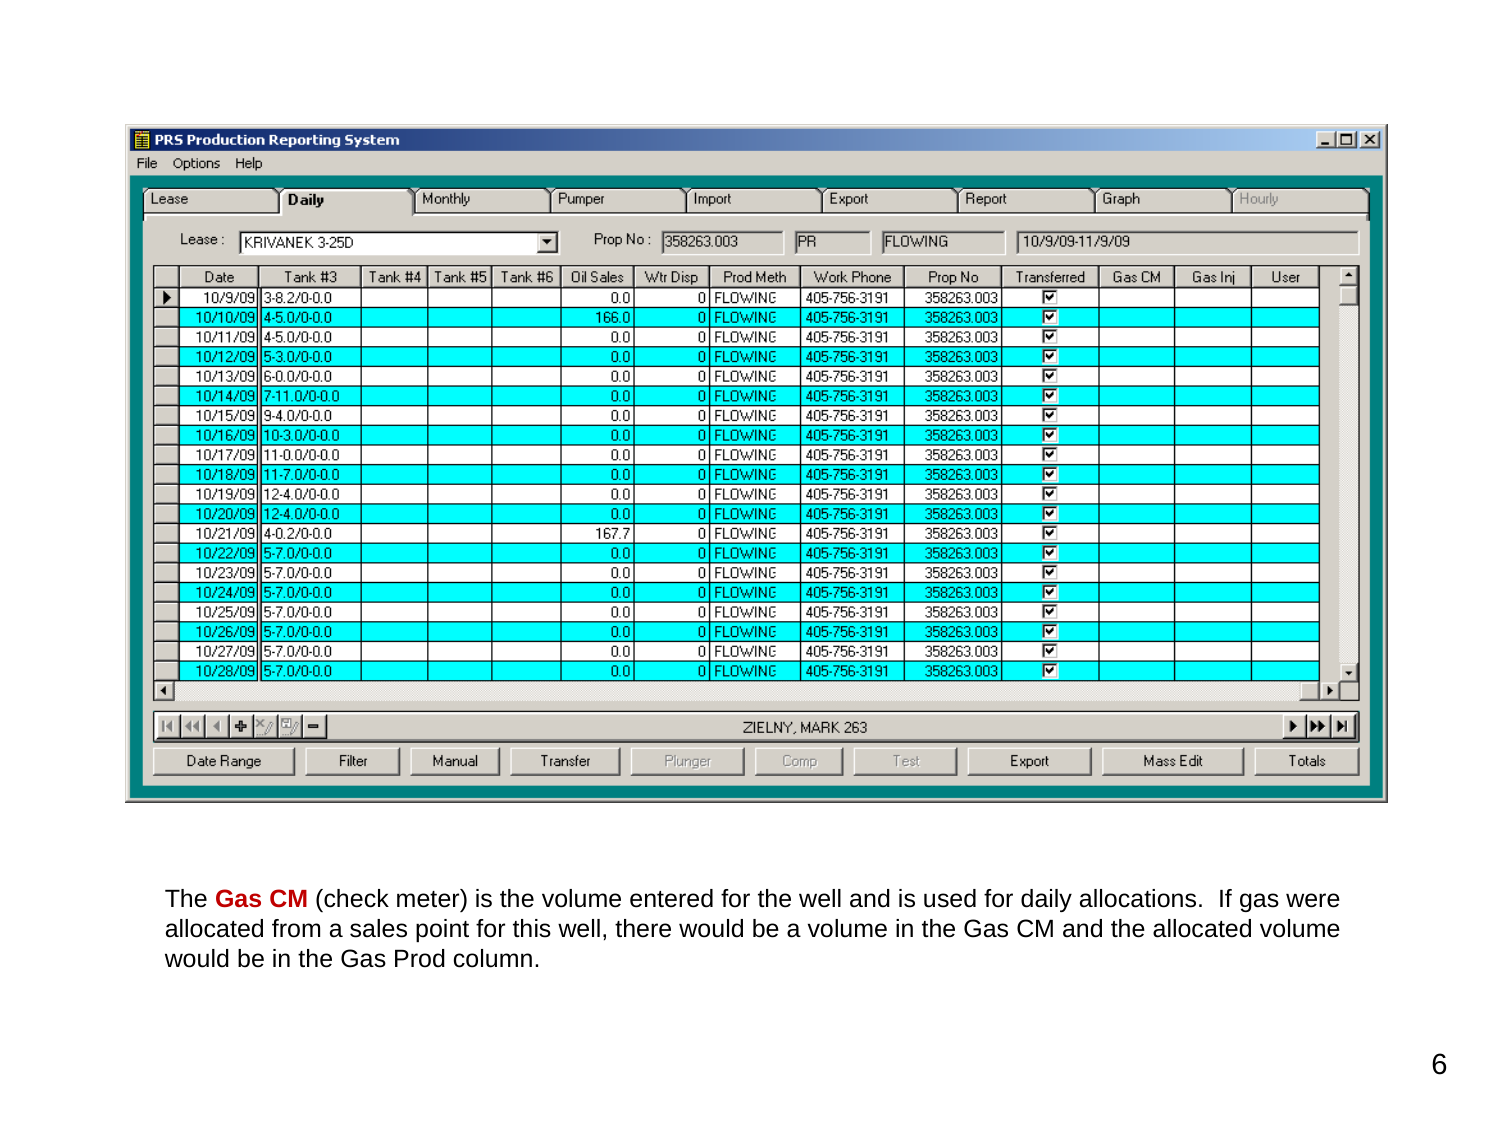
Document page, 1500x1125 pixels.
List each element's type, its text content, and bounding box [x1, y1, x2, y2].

text_box The Gas CM (check meter) is the volume entered for the well and is used for daily allocations. If gas were allocated from a sales point for this well, there would be a volume in the Gas CM and the allocated volume would be in the Gas Prod column. [149, 875, 1425, 980]
slide_number 6 [1374, 1037, 1463, 1089]
picture [124, 124, 1388, 803]
